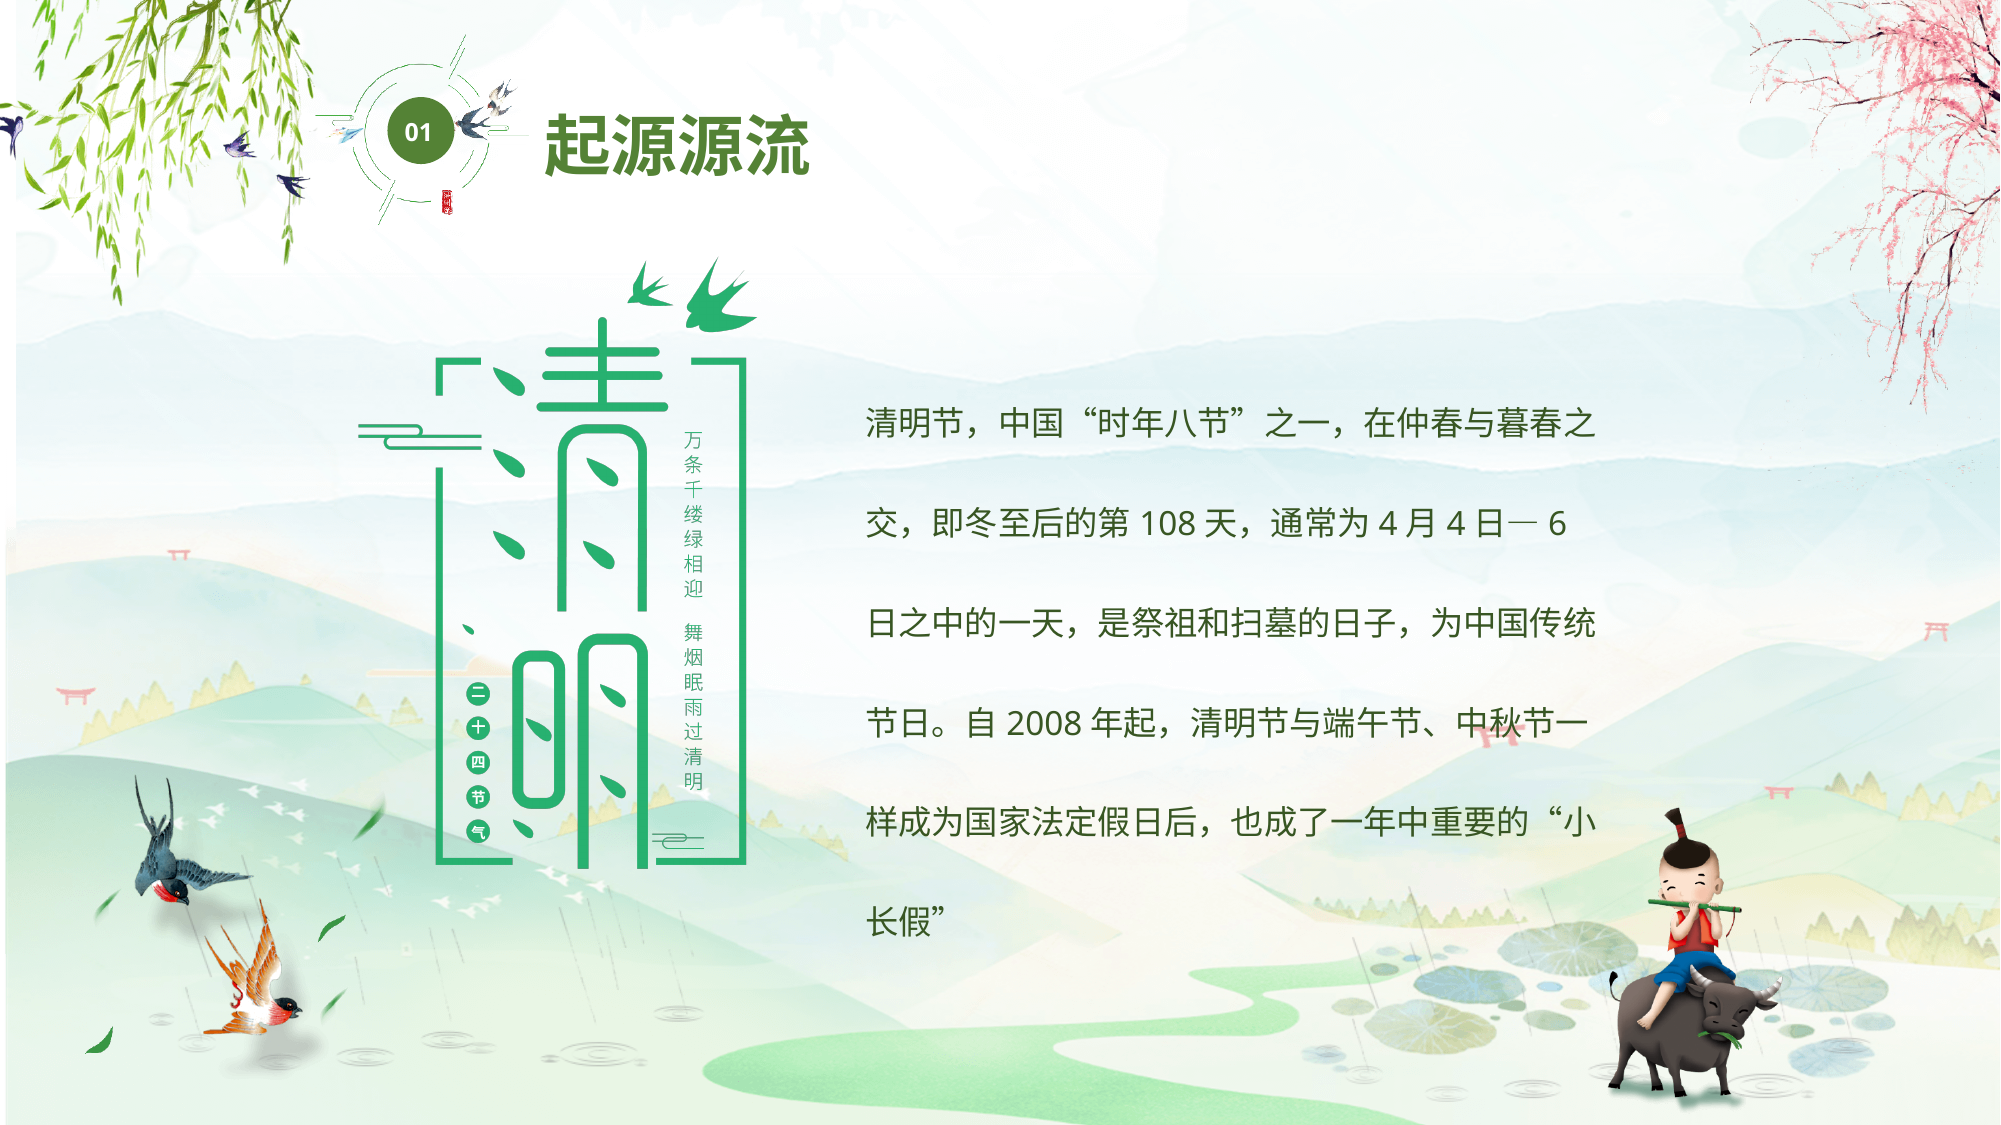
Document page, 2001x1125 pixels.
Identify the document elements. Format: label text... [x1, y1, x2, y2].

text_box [285, 0, 552, 263]
text_box 清明节，中国“时年八节”之一，在仲春与暮春之交，即冬至后的第108天，通常为4月4日—6日之中的一天，是祭祖和扫墓的日子，为中国传统节日。自2008年起，清明节与端午节、中秋节一样成为国家法定假日后，也成了一年中重要的“小长假” [850, 335, 1620, 770]
picture [1528, 805, 1807, 1118]
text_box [54, 770, 1986, 1125]
picture [1750, 0, 2000, 504]
picture [0, 0, 807, 1109]
text_box 起源源流 [552, 96, 831, 192]
